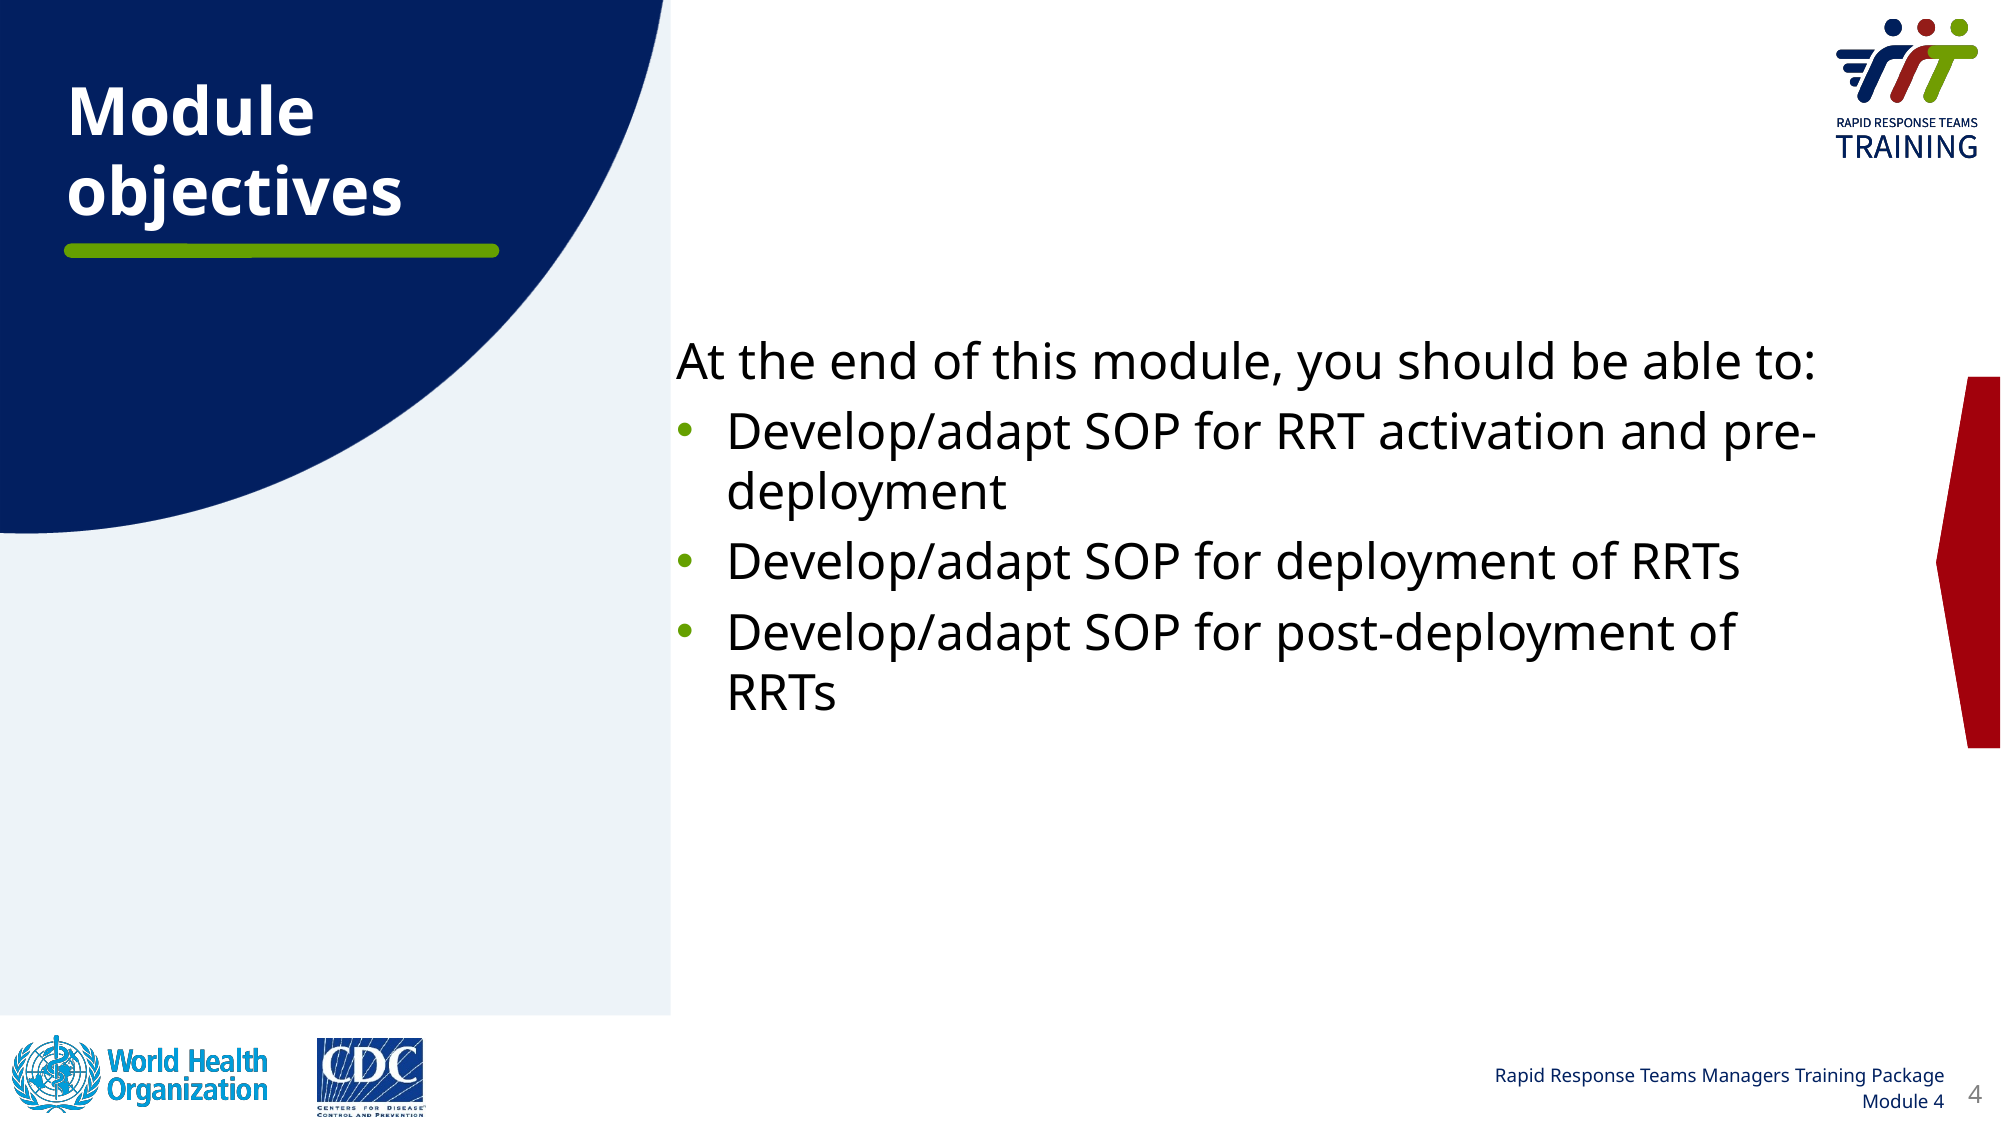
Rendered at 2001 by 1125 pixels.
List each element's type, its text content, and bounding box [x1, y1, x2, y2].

picture [40, 1062, 47, 1070]
slide_number 4 [1953, 1070, 1985, 1124]
picture [59, 1035, 267, 1113]
text_box [1936, 376, 2000, 749]
picture [24, 1054, 36, 1087]
picture [30, 1083, 37, 1091]
picture [50, 1108, 62, 1113]
picture [71, 1053, 90, 1091]
picture [34, 1054, 43, 1078]
picture [12, 1083, 48, 1113]
picture [12, 1035, 54, 1068]
text_box At the end of this module, you should be able to: Develop/adapt SOP for RRT activation and pre-deployment Develop/adapt SOP for deployment of RRTs Develop/adapt SOP for post-deployment of RRTs [668, 321, 1845, 799]
picture [1835, 19, 1978, 167]
picture [0, 0, 670, 538]
picture [22, 1062, 26, 1077]
picture [46, 1056, 54, 1062]
picture [317, 1038, 426, 1117]
text_box Module objectives [59, 61, 531, 237]
picture [36, 1088, 78, 1105]
